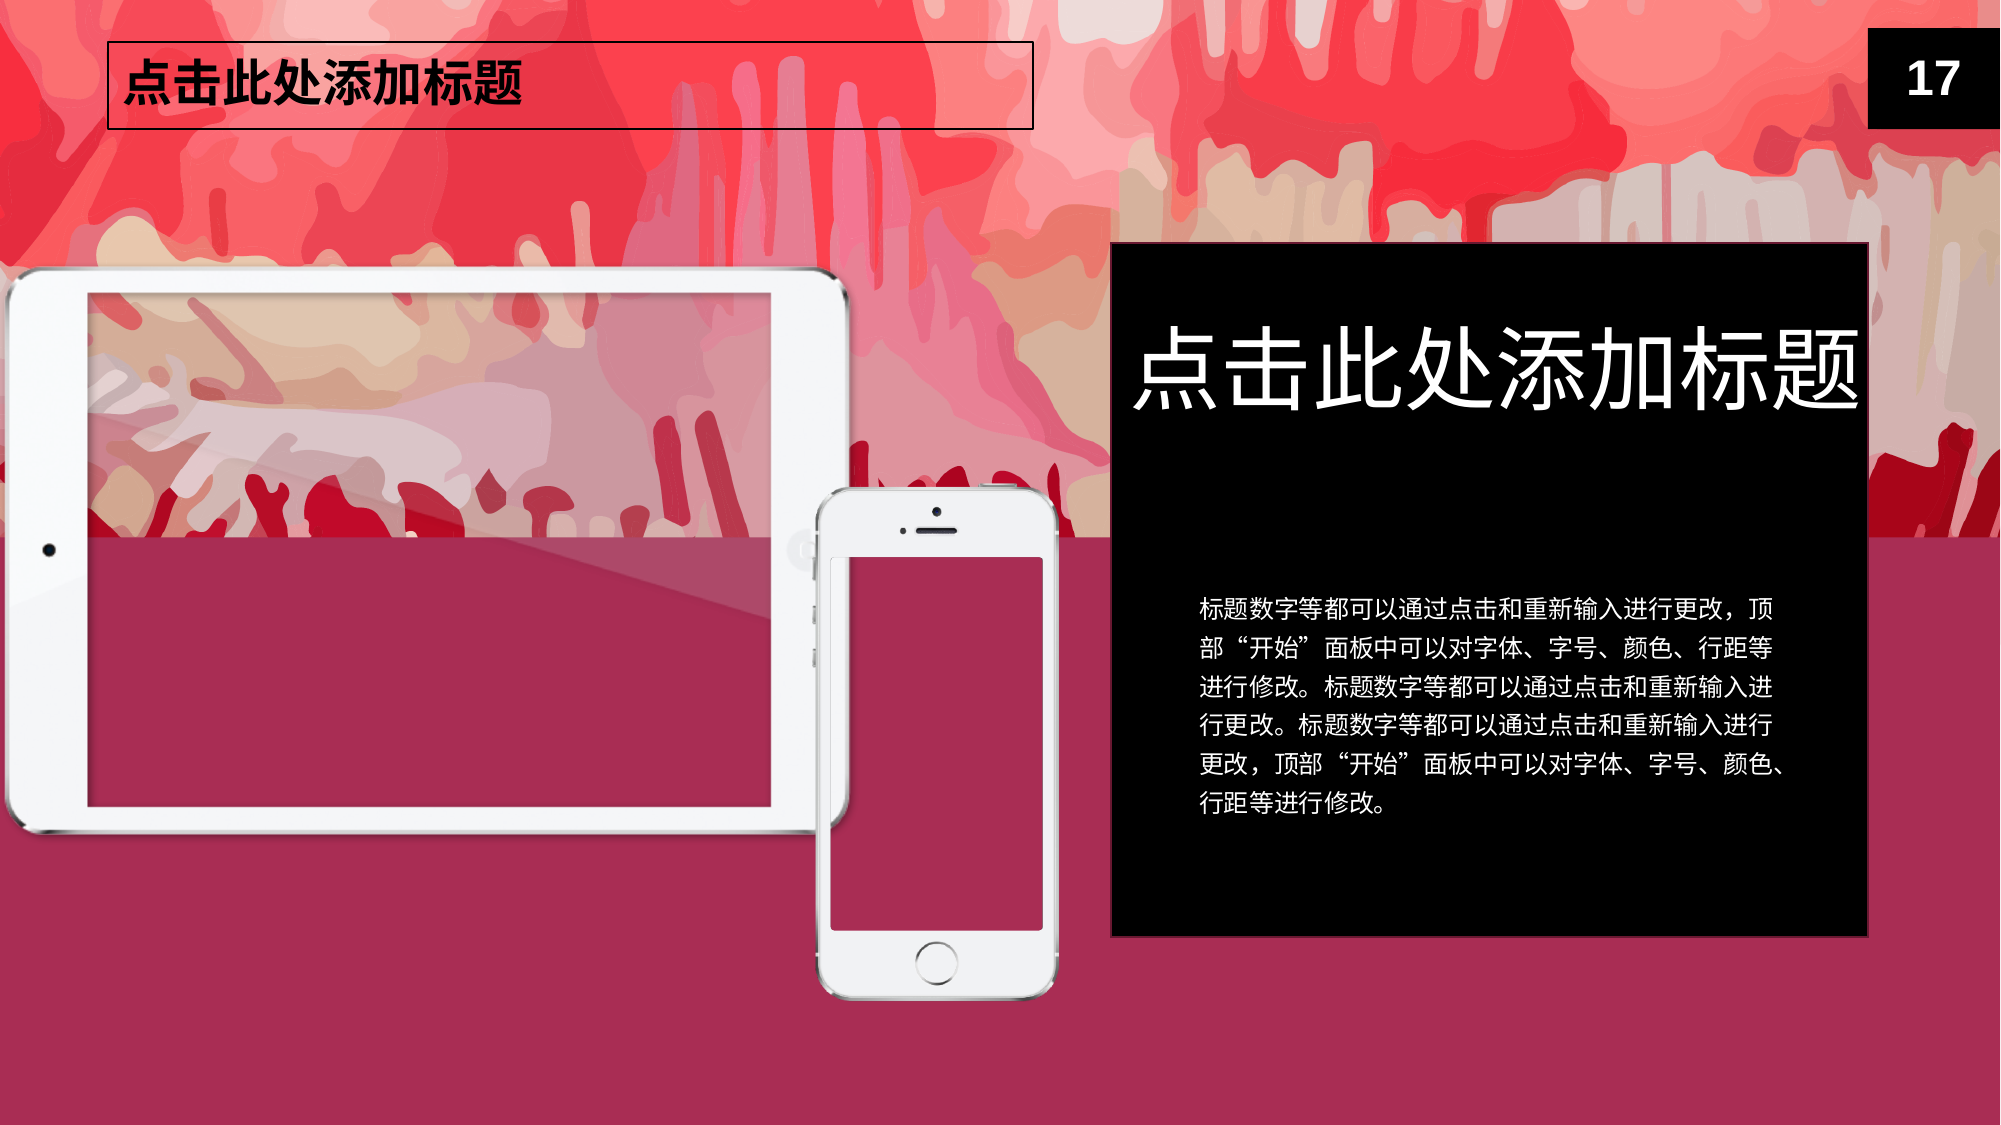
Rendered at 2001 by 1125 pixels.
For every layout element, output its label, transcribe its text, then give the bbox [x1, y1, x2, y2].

list 17 [1867, 28, 2000, 130]
picture [0, 0, 2001, 1125]
list 点击此处添加标题 [107, 41, 1034, 130]
text_box [1110, 242, 1869, 938]
text_box 标题数字等都可以通过点击和重新输入进行更改，顶部“开始”面板中可以对字体、字号、颜色、行距等进行修改。标题数字等都可以通过点击和重新输入进行更改。标题数字等都可以通过点击和重新输入进行更改，顶部“开始”面板中可以对字体、字号、颜色、行距等进行修改。 [1184, 576, 1810, 826]
text_box 点击此处添加标题 [1114, 304, 1879, 430]
